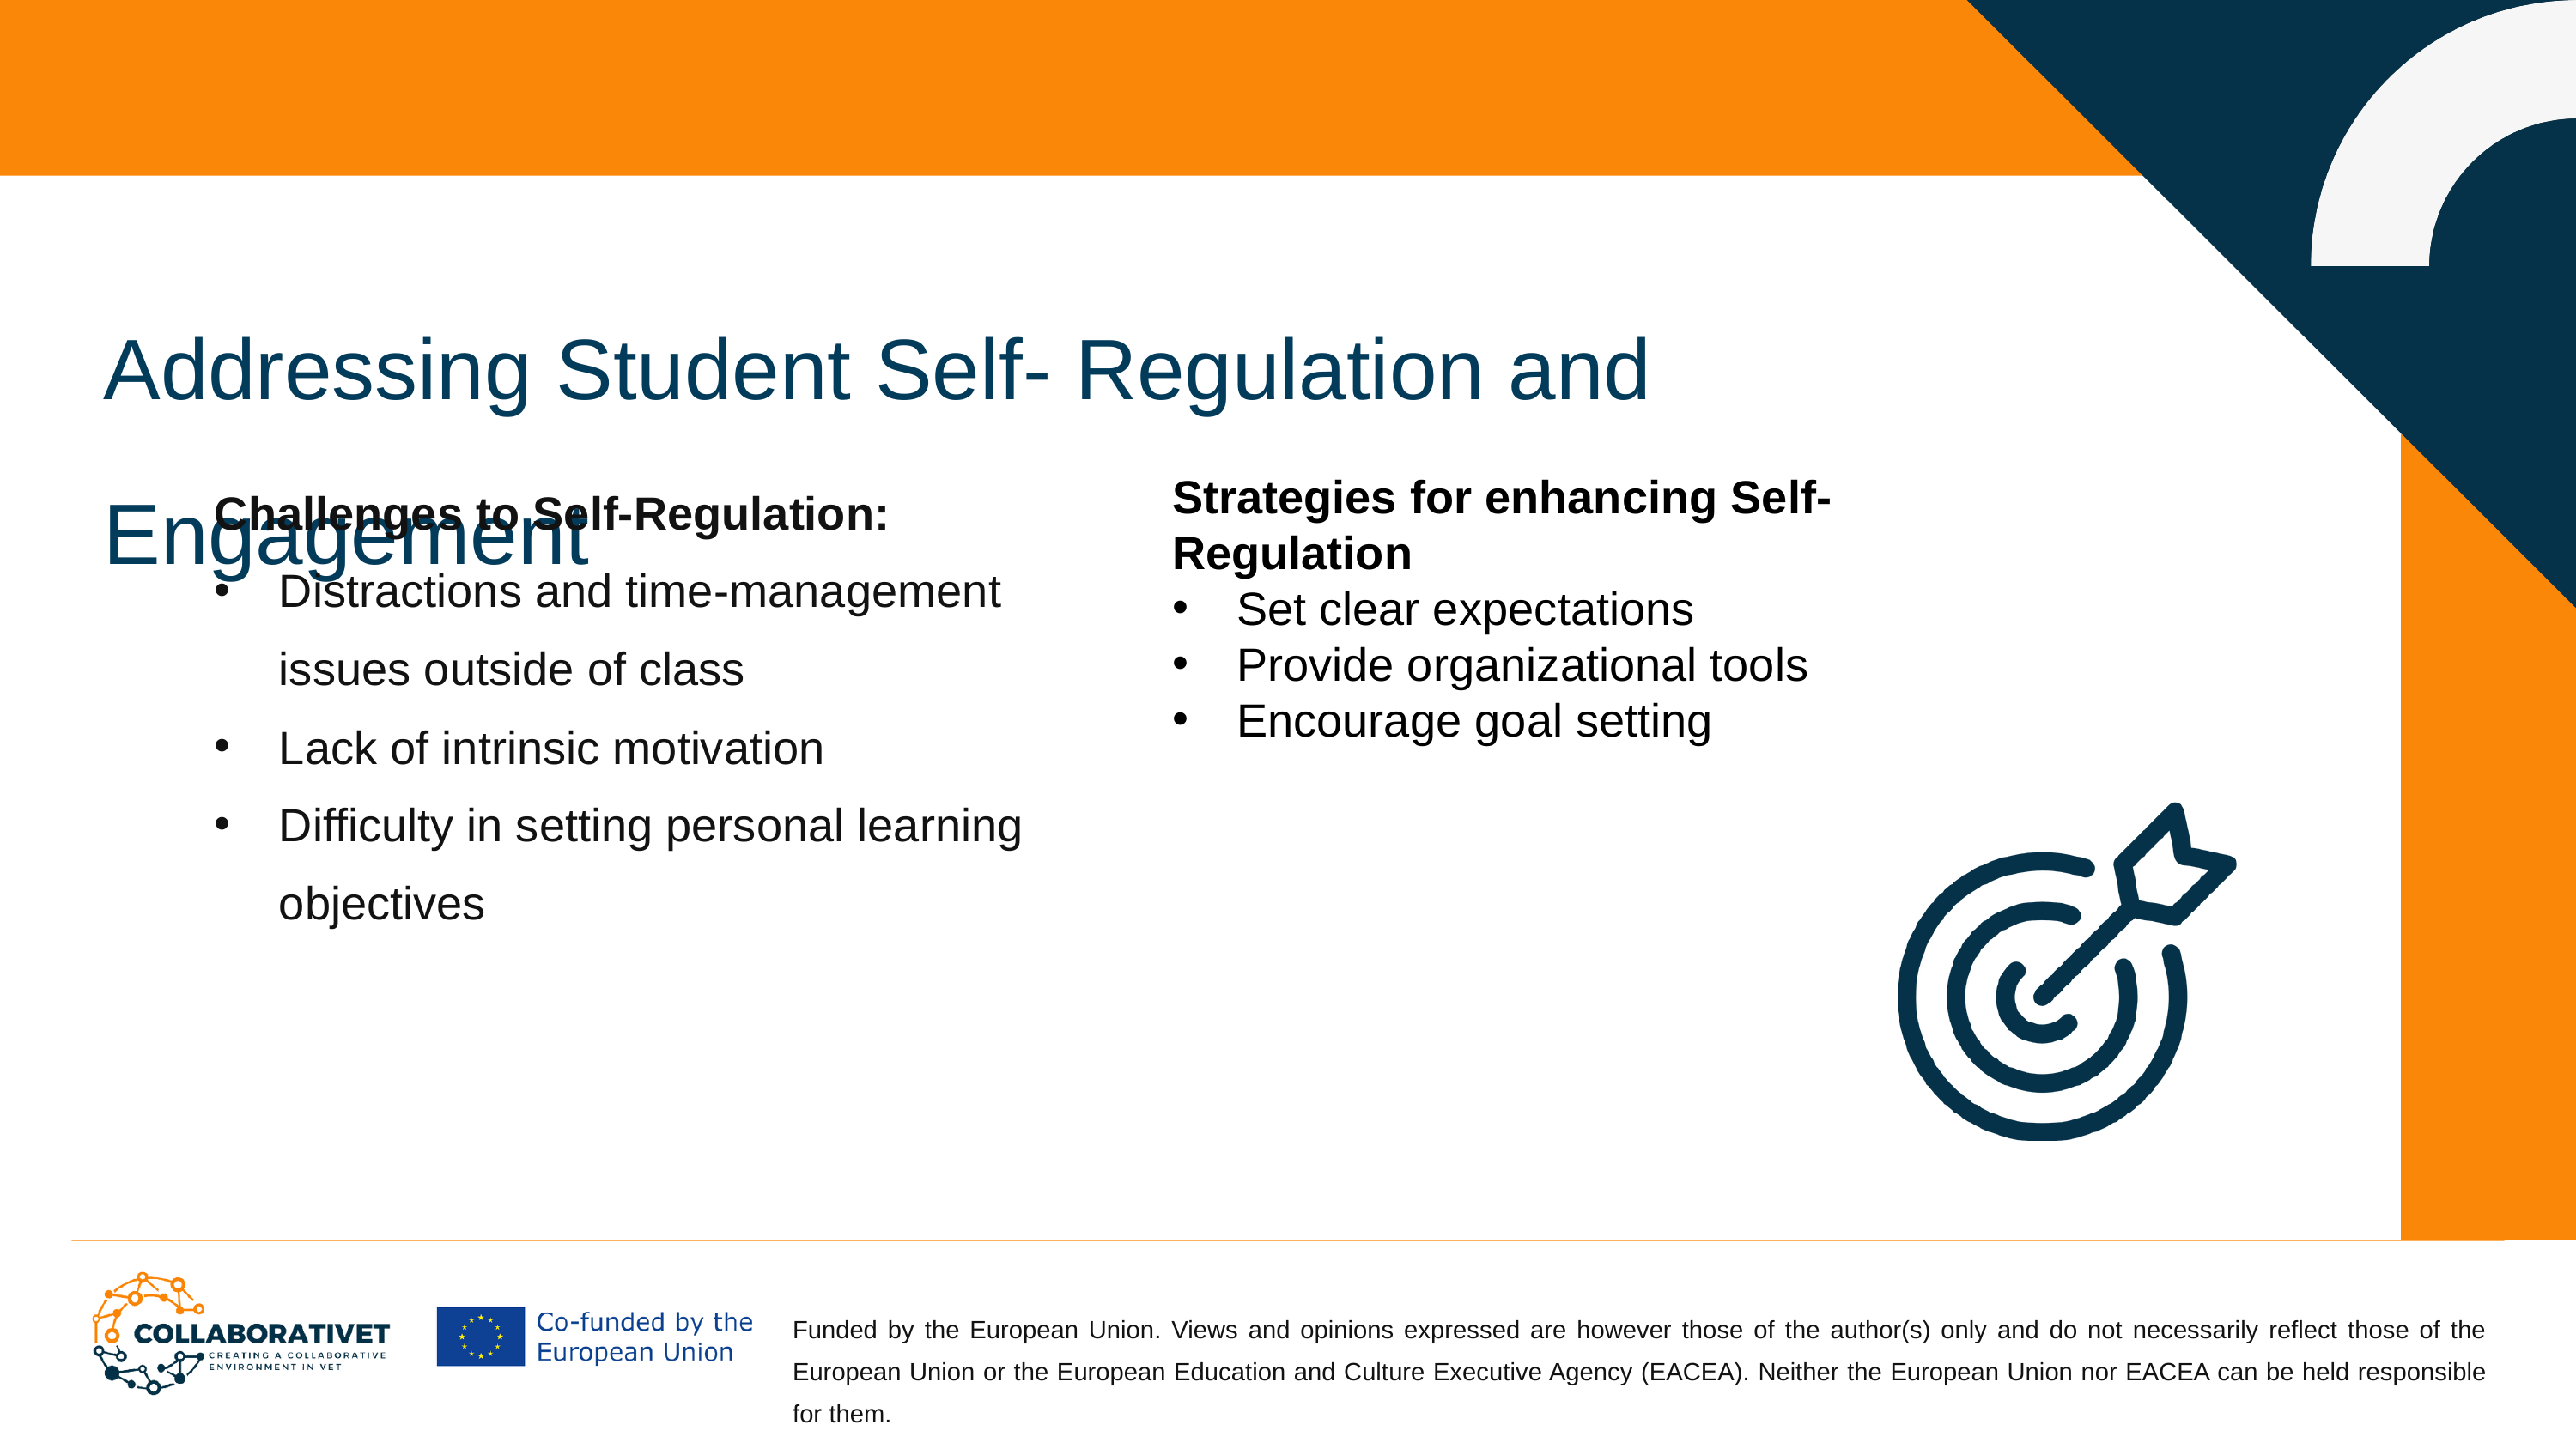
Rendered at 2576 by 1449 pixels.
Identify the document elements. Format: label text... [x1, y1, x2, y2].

text_box [416, 1287, 782, 1386]
picture [1898, 1016, 2017, 1141]
text_box [78, 1241, 408, 1449]
text_box [2311, 0, 2576, 266]
text_box [2401, 434, 2576, 1240]
text_box [0, 0, 2142, 176]
picture [1898, 802, 2237, 1141]
text_box Strategies for enhancing Self-Regulation Set clear expectations Provide organizational tools Encourage goal setting [1158, 461, 2072, 809]
text_box [1966, 0, 2576, 609]
picture [2177, 802, 2237, 859]
text_box Funded by the European Union. Views and opinions expressed are however those of the author(s) only and do not necessarily reflect those of the European Union or the European Education and Culture Executive Agency (EACEA). Neither the European Union nor EACEA can be held responsible for them. [793, 1301, 2489, 1428]
picture [2134, 833, 2207, 906]
text_box Challenges to Self-Regulation: Distractions and time-management issues outside of class Lack of intrinsic motivation Difficulty in setting personal learning objectives [214, 460, 1075, 930]
text_box Addressing Student Self- Regulation and Engagement [103, 252, 2101, 582]
text_box [78, 1179, 408, 1240]
